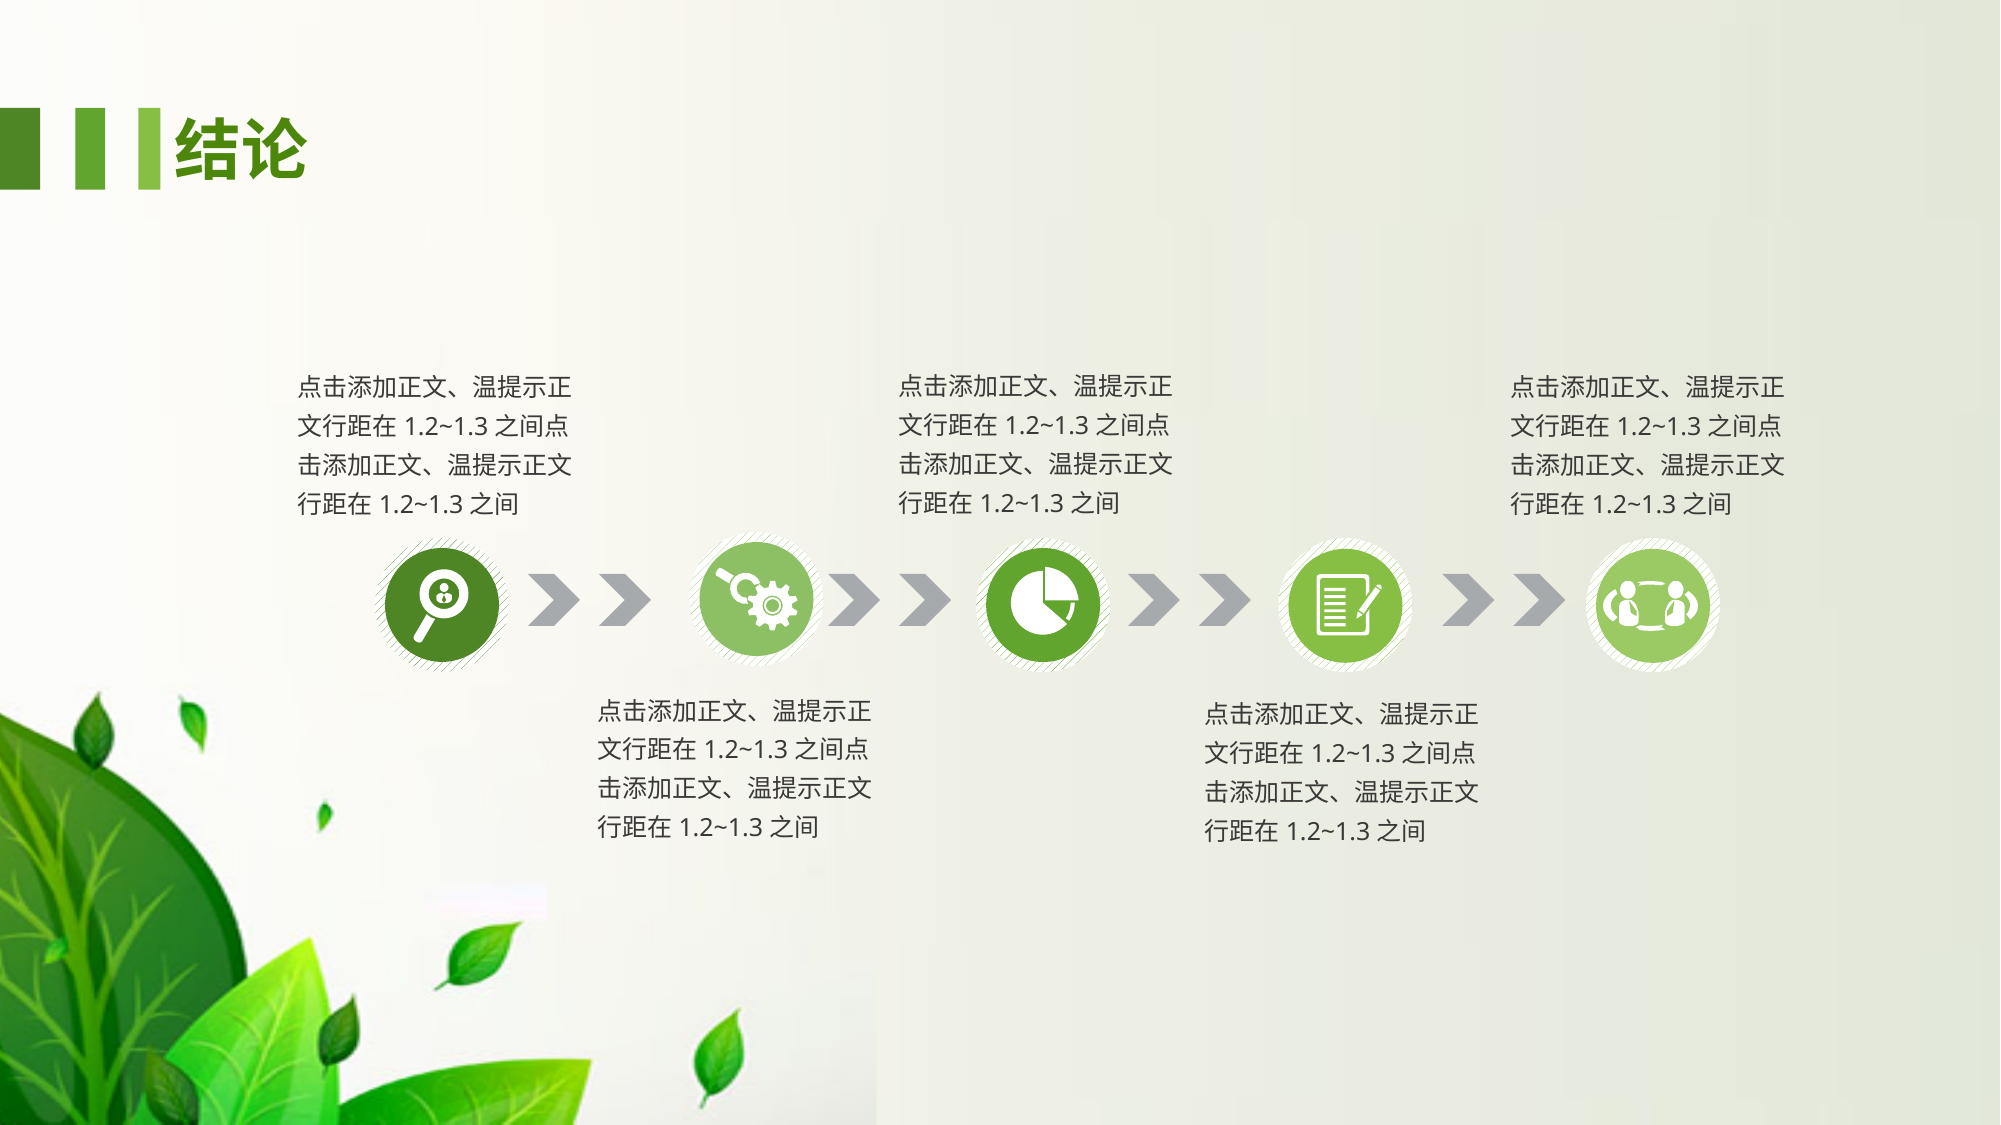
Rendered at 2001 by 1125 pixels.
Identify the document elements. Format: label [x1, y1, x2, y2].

text_box [1190, 538, 1501, 856]
text_box [883, 354, 1195, 673]
text_box [283, 355, 594, 672]
text_box [582, 531, 894, 852]
picture [0, 0, 2000, 1125]
text_box [1496, 355, 1807, 673]
